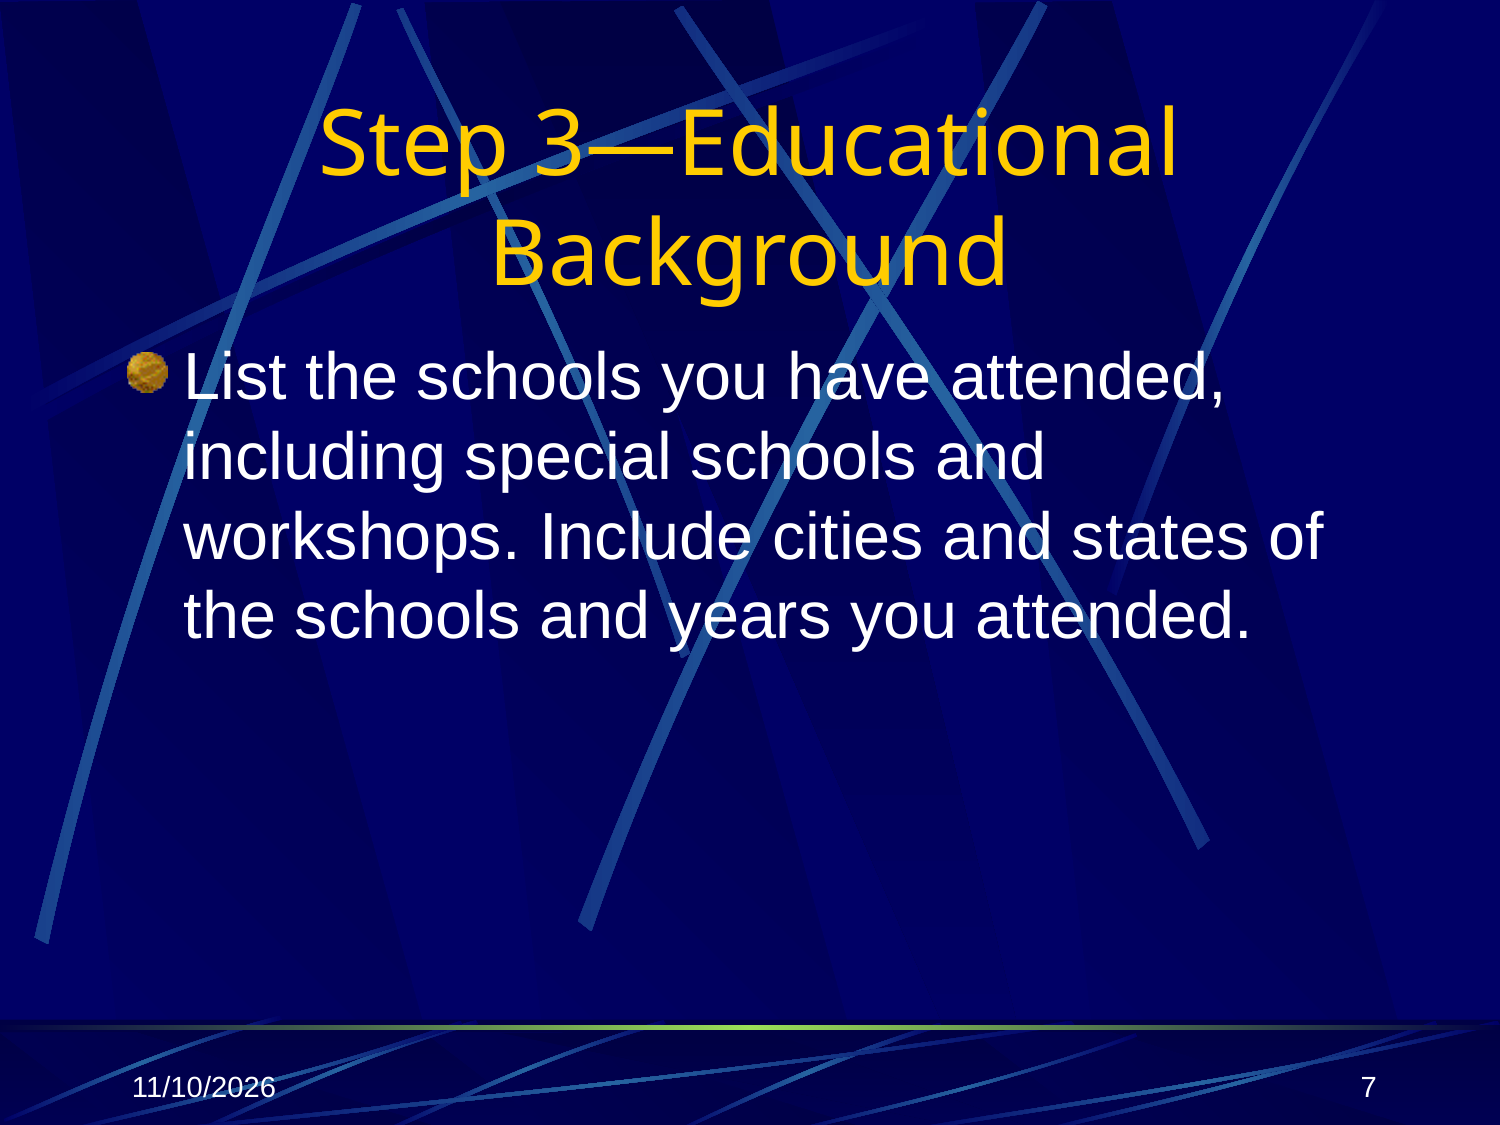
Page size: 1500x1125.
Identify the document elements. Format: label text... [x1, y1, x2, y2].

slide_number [116, 1035, 430, 1111]
picture [127, 352, 168, 393]
list List the schools you have attended, including special schools and workshops. Include cities and states of the schools and years you attended. [112, 324, 1388, 1001]
slide_number 7 [1079, 1035, 1393, 1111]
title Step 3—Educational Background [112, 76, 1388, 312]
